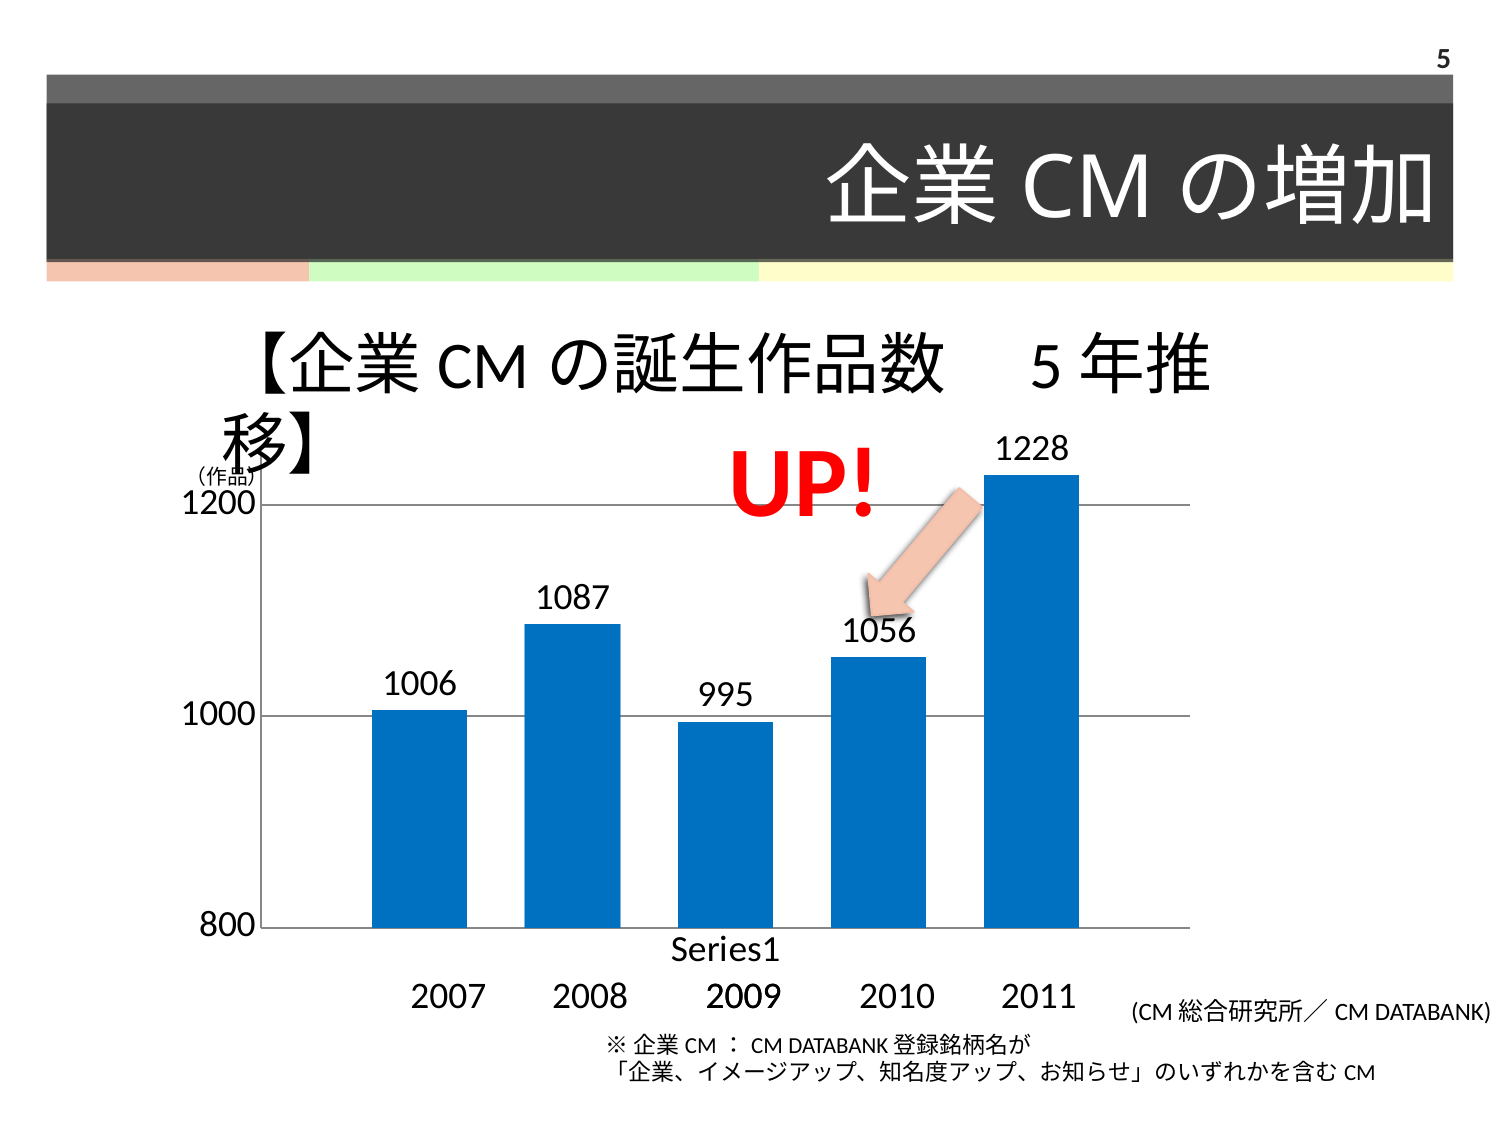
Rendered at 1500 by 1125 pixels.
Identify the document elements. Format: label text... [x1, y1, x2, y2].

chart [158, 431, 1212, 982]
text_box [170, 313, 1330, 498]
slide_number 5 [1362, 27, 1467, 87]
text_box 2010 [868, 996, 1022, 1024]
text_box (CM総合研究所／CM DATABANK) [1116, 987, 1500, 1033]
text_box 2008 [537, 996, 690, 1024]
text_box 2009 [690, 1024, 868, 1069]
text_box 2009 [690, 996, 868, 1024]
text_box 2011 [1022, 996, 1116, 1024]
title 企業CMの増加 [46, 103, 1454, 263]
text_box ※企業CM：CM DATABANK登録銘柄名が 「企業、イメージアップ、知名度アップ、お知らせ」のいずれかを含むCM [590, 1024, 1500, 1093]
text_box 2007 [395, 996, 537, 1024]
